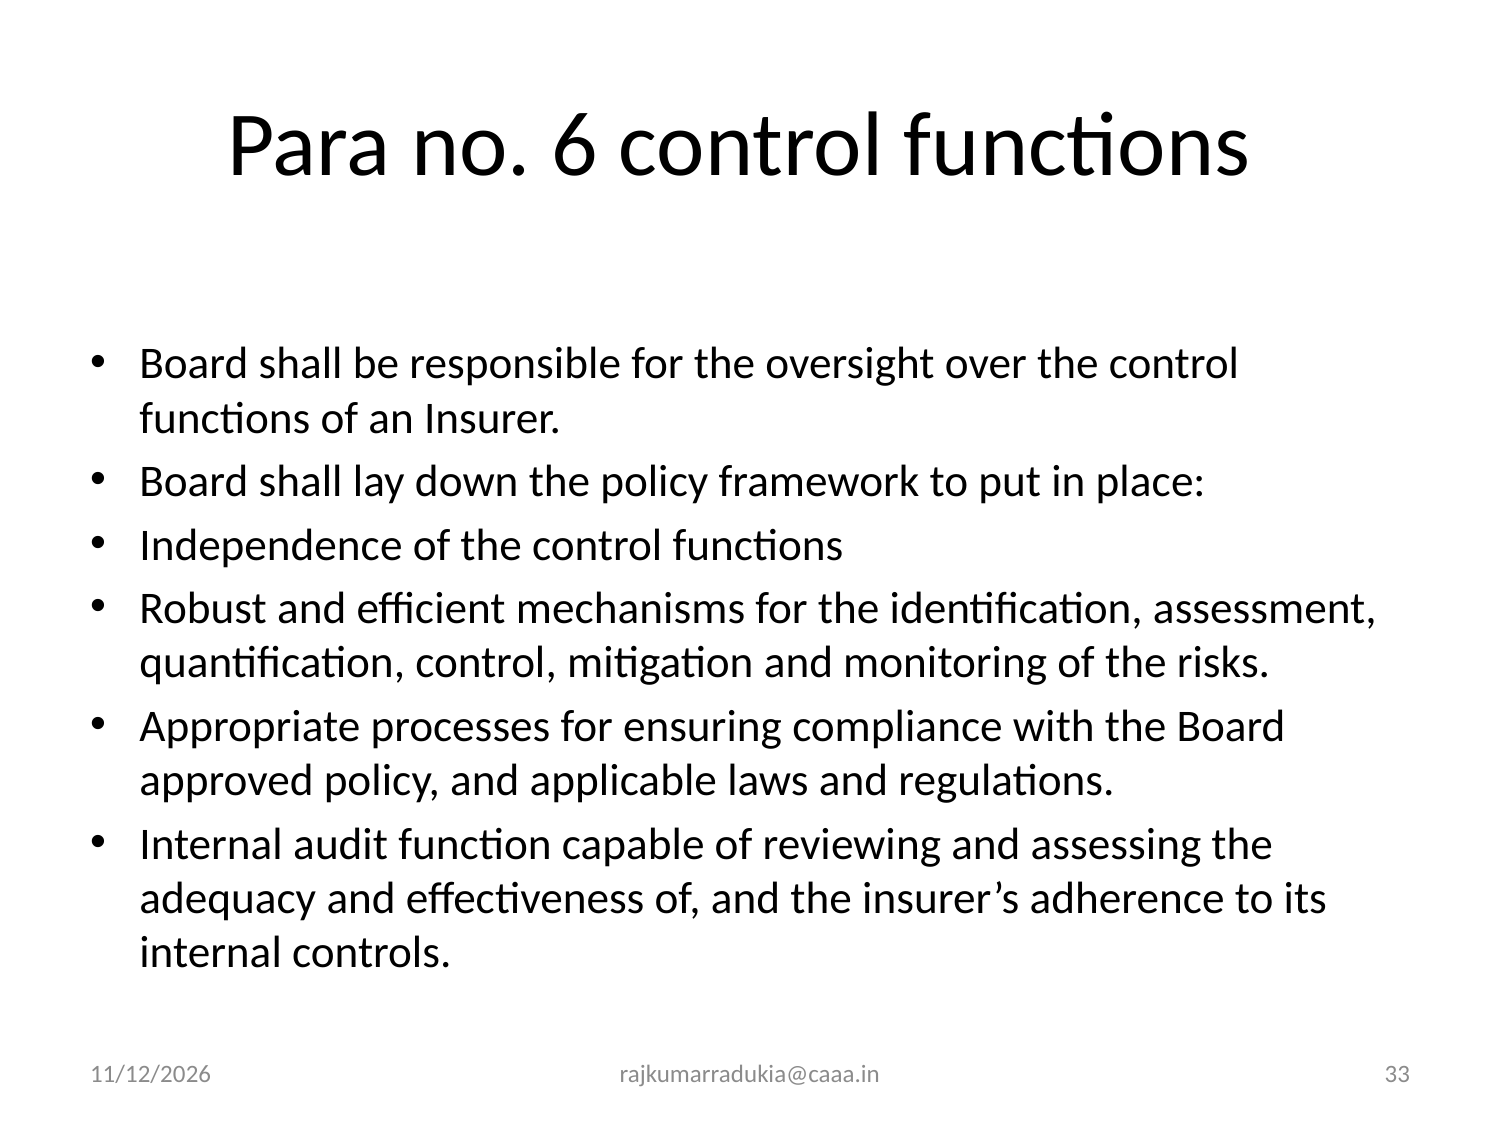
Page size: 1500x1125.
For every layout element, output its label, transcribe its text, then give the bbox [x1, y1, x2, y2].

title Para no. 6 control functions [75, 45, 1425, 233]
slide_number 33 [1074, 1042, 1425, 1103]
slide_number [75, 1042, 425, 1103]
footer rajkumarradukia@caaa.in [512, 1042, 988, 1103]
list Board shall be responsible for the oversight over the control functions of an Insurer. Board shall lay down the policy framework to put in place: Independence of the control functions Robust and efficient mechanisms for the identification, assessment, quantification, control, mitigation and monitoring of the risks. Appropriate processes for ensuring compliance with the Board approved policy, and applicable laws and regulations. Internal audit function capable of reviewing and assessing the adequacy and effectiveness of, and the insurer’s adherence to its internal controls. [75, 262, 1425, 1005]
